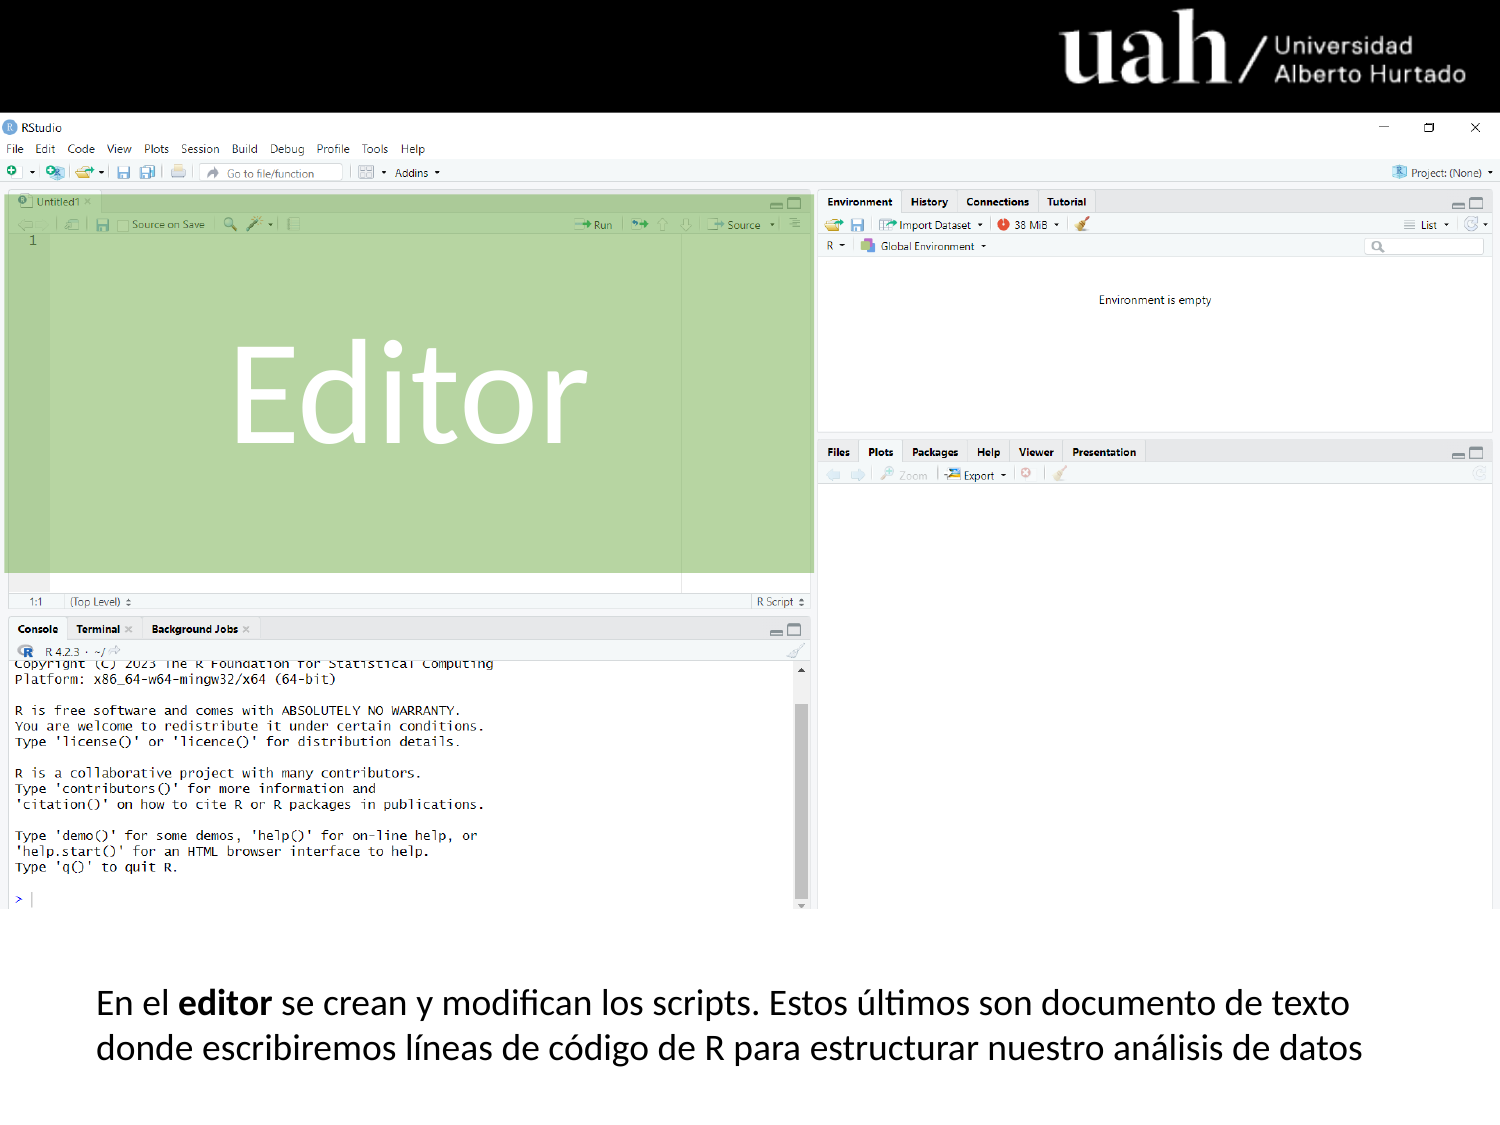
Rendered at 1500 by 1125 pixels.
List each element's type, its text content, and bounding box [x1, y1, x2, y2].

picture [1057, 0, 1468, 94]
text_box En el editor se crean y modifican los scripts. Estos últimos son documento de texto donde escribiremos líneas de código de R para estructurar nuestro análisis de datos [81, 970, 1419, 1076]
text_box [0, 117, 1500, 909]
text_box [0, 0, 1500, 114]
